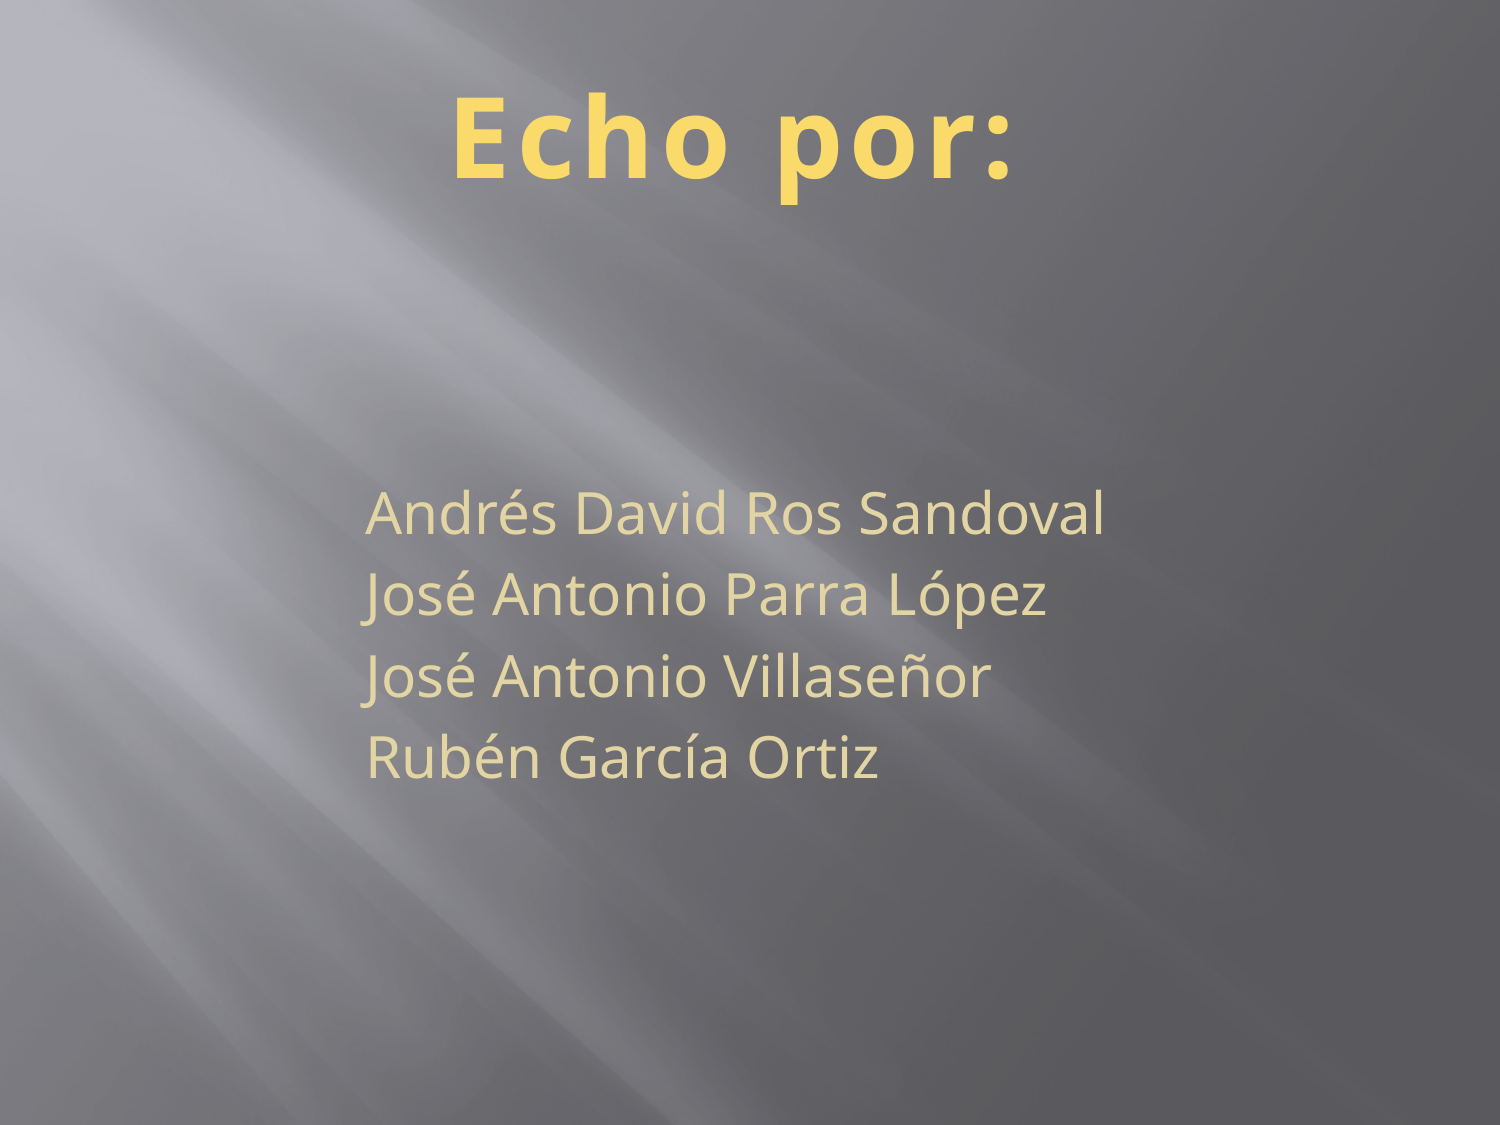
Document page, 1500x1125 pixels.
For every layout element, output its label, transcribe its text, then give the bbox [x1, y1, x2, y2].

text_box Echo por: [432, 58, 1031, 209]
list Andrés David Ros Sandoval José Antonio Parra López José Antonio Villaseñor Rubén García Ortiz [328, 468, 1336, 984]
